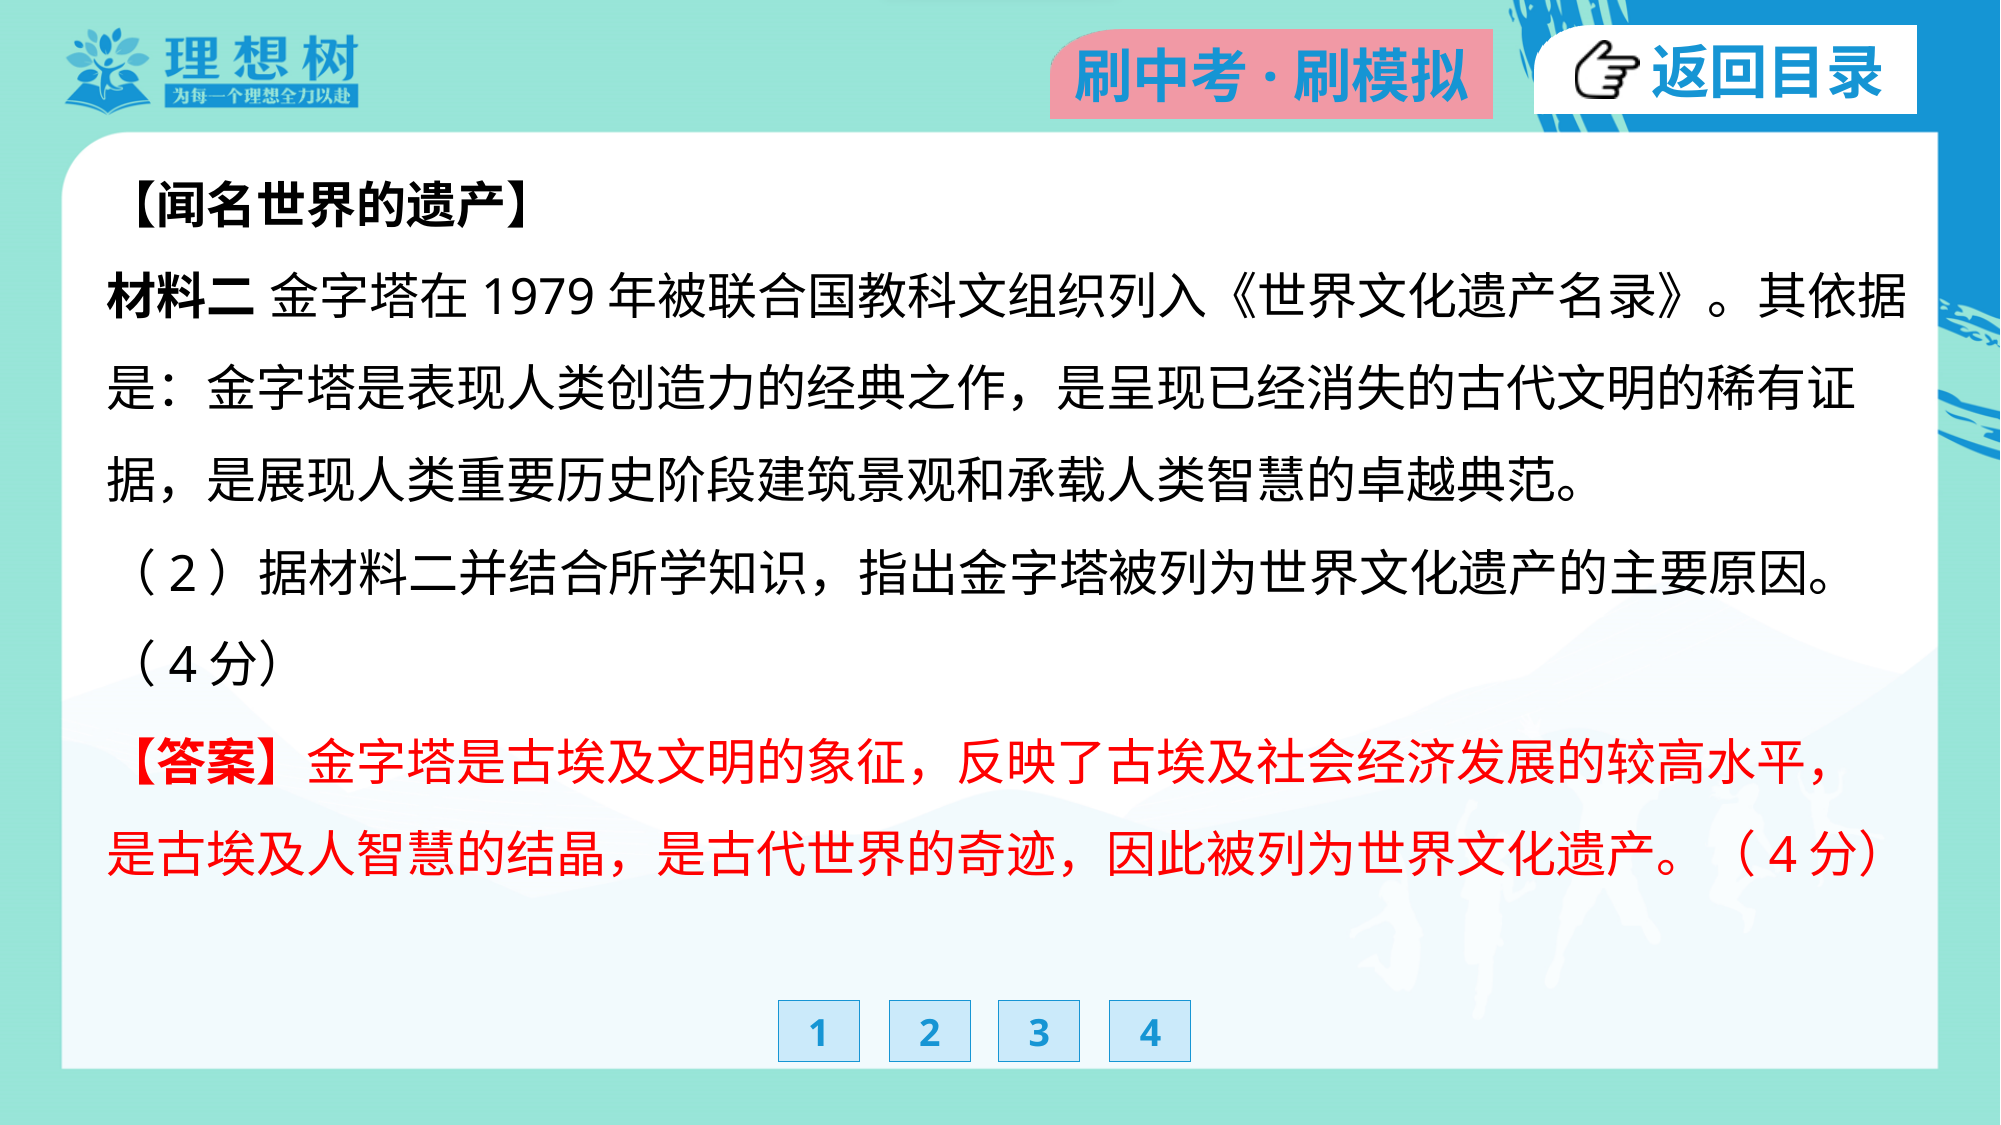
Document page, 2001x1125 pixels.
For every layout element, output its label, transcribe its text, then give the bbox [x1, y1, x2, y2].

text_box （2）据材料二并结合所学知识，指出金字塔被列为世界文化遗产的主要原因。 （4分） [106, 509, 1895, 693]
picture [0, 0, 2000, 1125]
text_box 【答案】金字塔是古埃及文明的象征，反映了古埃及社会经济发展的较高水平， 是古埃及人智慧的结晶，是古代世界的奇迹，因此被列为世界文化遗产。（4分） [106, 699, 1895, 883]
text_box 【闻名世界的遗产】 材料二 金字塔在1979年被联合国教科文组织列入《世界文化遗产名录》。其依据 是：金字塔是表现人类创造力的经典之作，是呈现已经消失的古代文明的稀有证 据，是展现人类重要历史阶段建筑景观和承载人类智慧的卓越典范。 [106, 141, 1895, 509]
